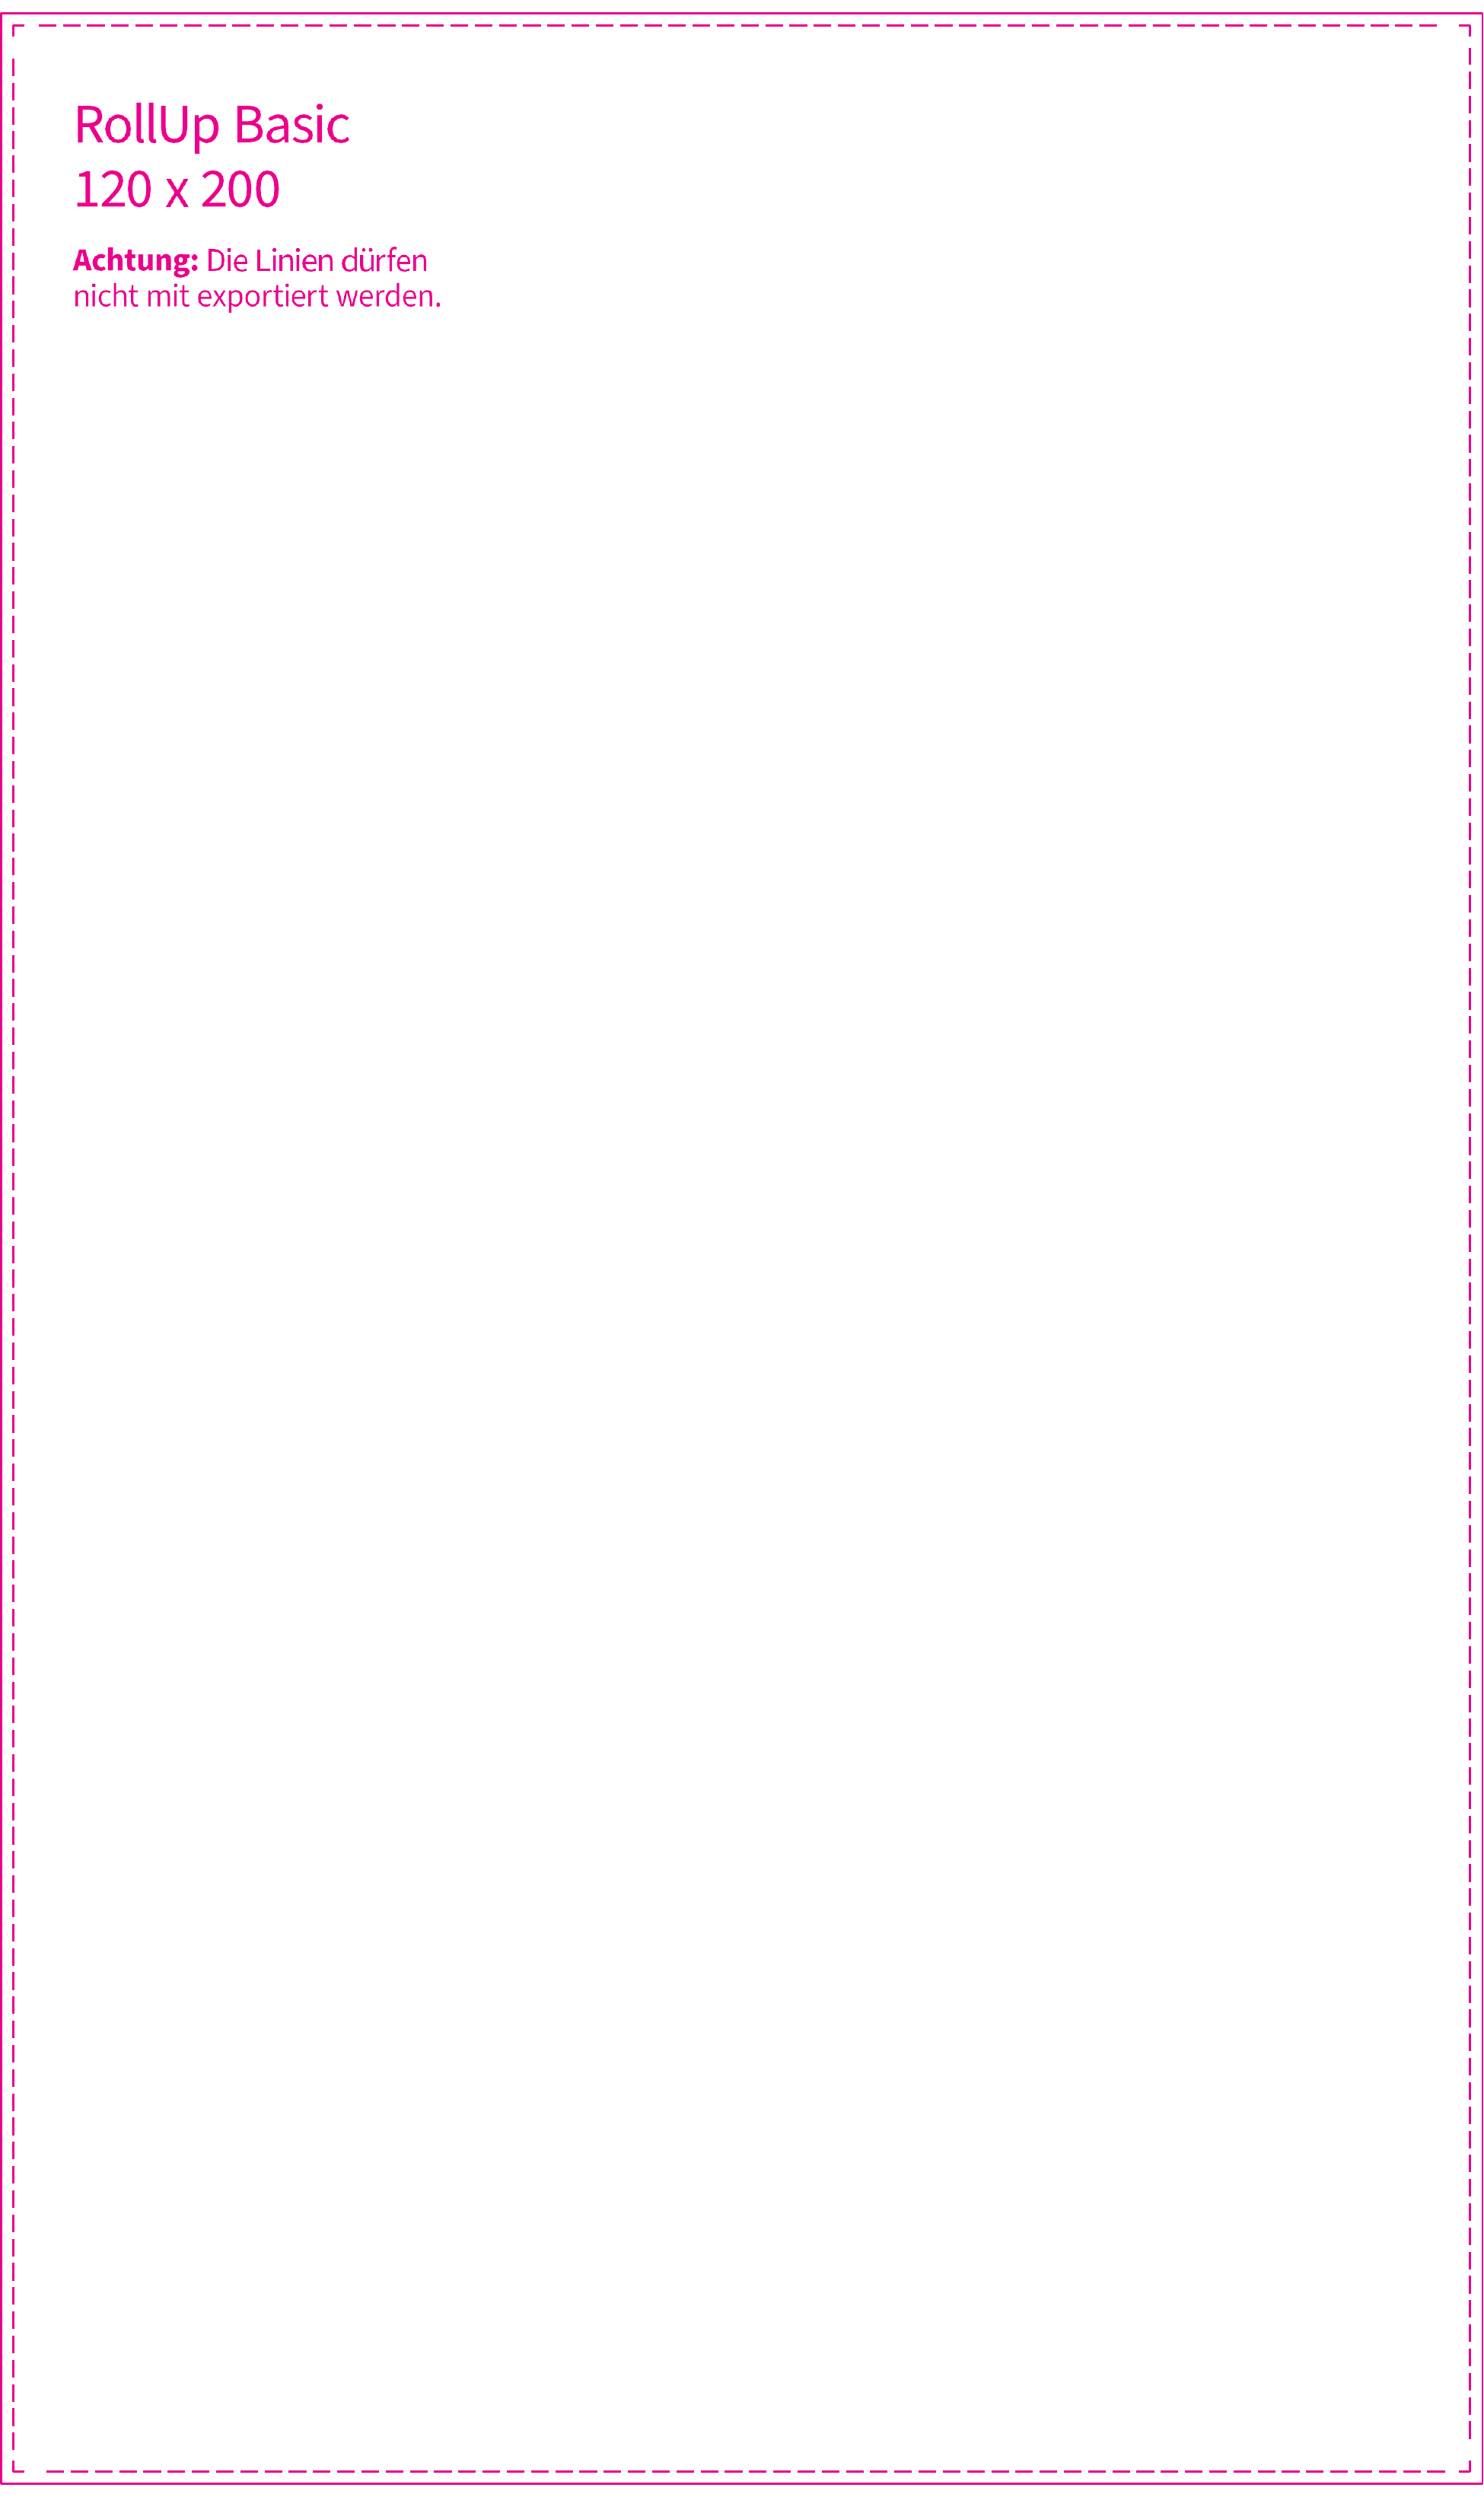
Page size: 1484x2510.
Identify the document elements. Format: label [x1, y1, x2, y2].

text_box [0, 11, 1484, 2486]
